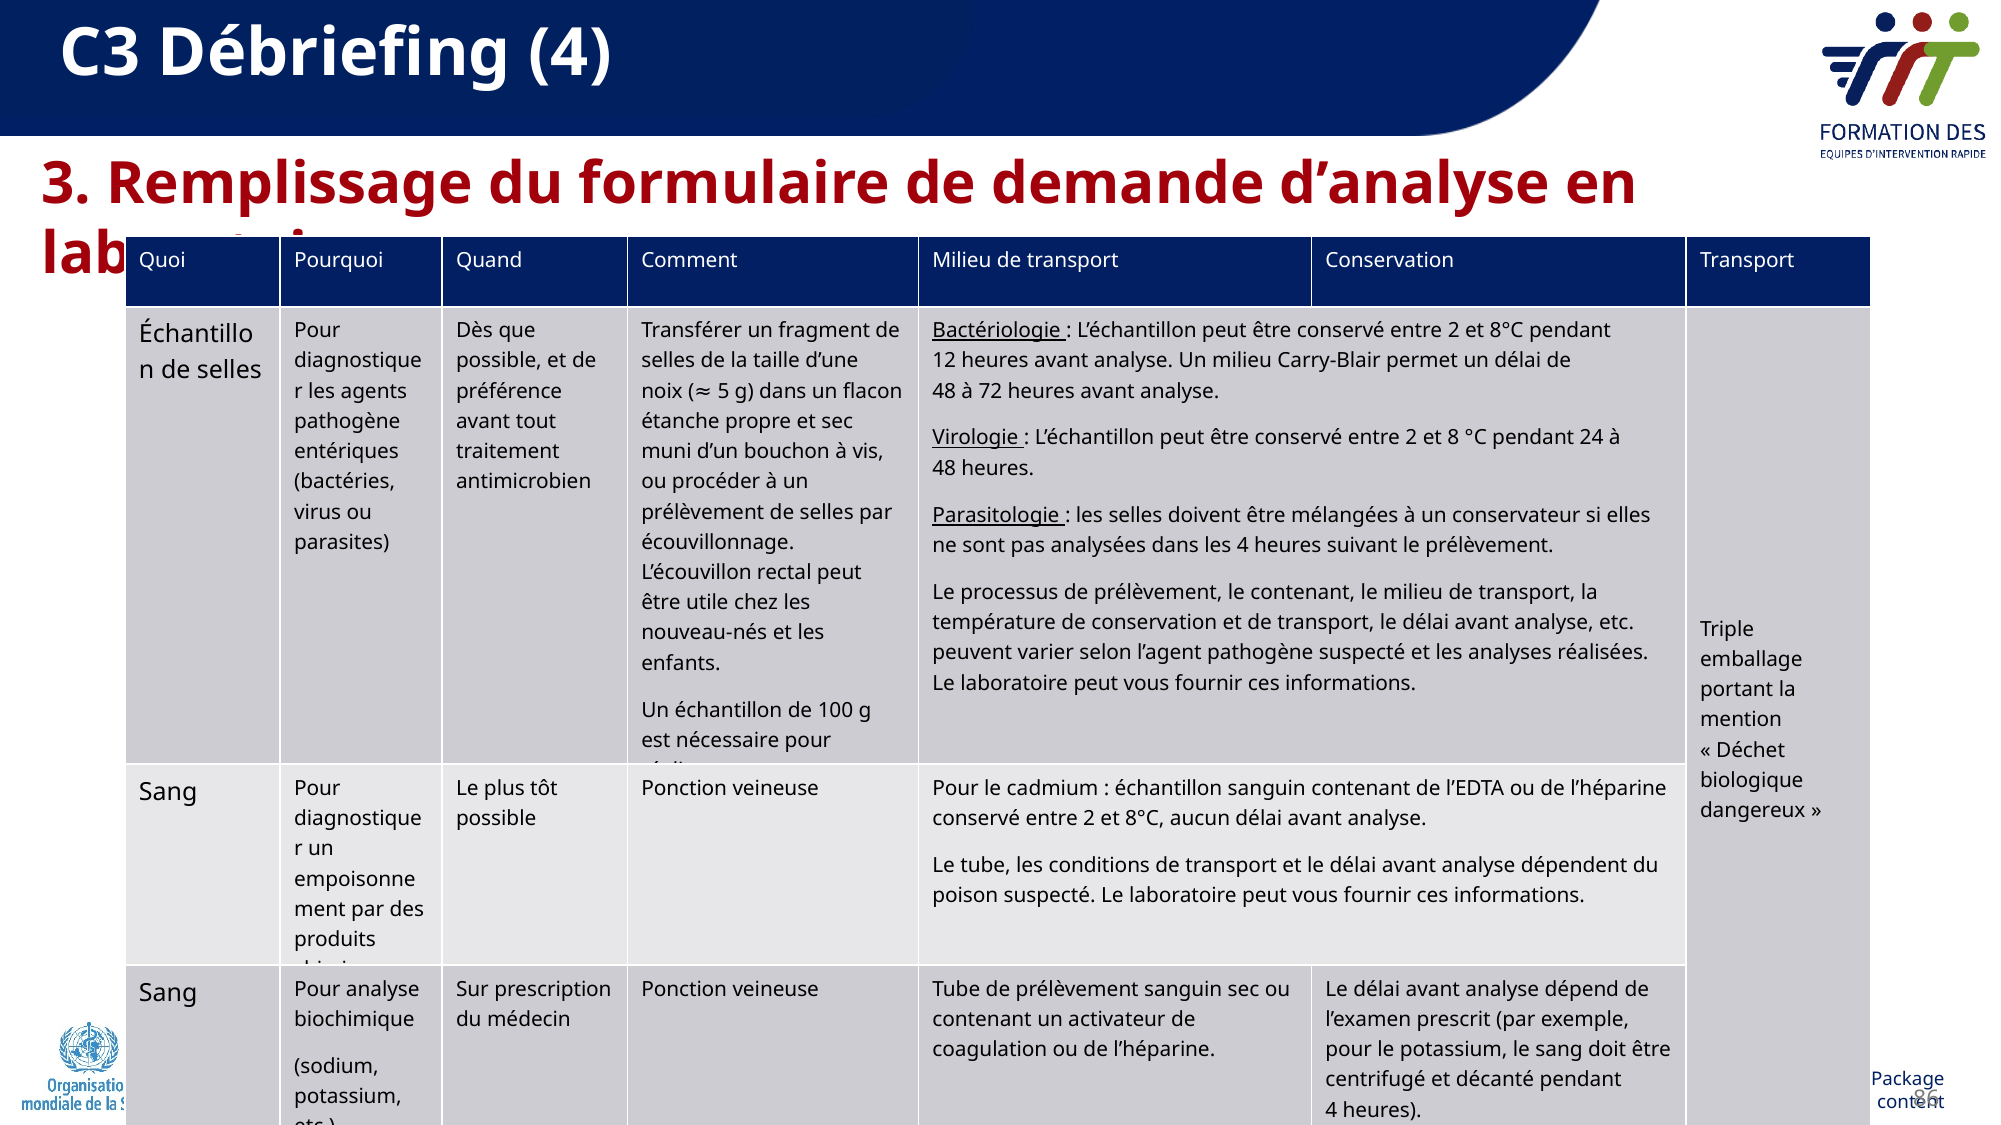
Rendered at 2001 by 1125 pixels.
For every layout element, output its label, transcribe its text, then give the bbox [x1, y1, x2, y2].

table_cell Le délai avant analyse dépend de l’examen prescrit (par exemple, pour le potassium, le sang doit être centrifugé et décanté pendant 4 heures). [1312, 966, 1685, 1125]
table_header Milieu de transport [919, 237, 1311, 306]
table_cell Pour diagnostiquer un empoisonnement par des produits chimiques [281, 765, 441, 964]
table_cell Transférer un fragment de selles de la taille d’une noix (≈ 5 g) dans un flacon étanche propre et sec muni d’un bouchon à vis, ou procéder à un prélèvement de selles par écouvillonnage. L’écouvillon rectal peut être utile chez les nouveau-nés et les enfants. Un échantillon de 100 g est nécessaire pour réaliser un examen parasitologique. [628, 308, 918, 763]
table_cell Sang [126, 966, 279, 1125]
picture [1820, 11, 1986, 160]
table_cell Le plus tôt possible [443, 765, 627, 964]
table_header Quand [443, 237, 627, 306]
table_cell Ponction veineuse [628, 966, 918, 1125]
table_cell Ponction veineuse [628, 765, 918, 964]
table_header Conservation [1312, 237, 1685, 306]
table_cell Dès que possible, et de préférence avant tout traitement antimicrobien [443, 308, 627, 763]
table_cell Pour diagnostiquer les agents pathogène entériques (bactéries, virus ou parasites) [281, 308, 441, 763]
picture [0, 0, 1623, 136]
picture [20, 1020, 124, 1111]
table_header Pourquoi [281, 237, 441, 306]
table_header Comment [628, 237, 918, 306]
table_cell Sang [126, 765, 279, 964]
table_cell Tube de prélèvement sanguin sec ou contenant un activateur de coagulation ou de l’héparine. [919, 966, 1311, 1125]
table_cell Pour analyse biochimique (sodium, potassium, etc.) [281, 966, 441, 1125]
table_cell Triple emballage portant la mention « Déchet biologique dangereux » [1687, 308, 1870, 1125]
table_cell Sur prescription du médecin [443, 966, 627, 1125]
table_cell Échantillon de selles [126, 308, 279, 763]
table_cell Bactériologie : L’échantillon peut être conservé entre 2 et 8°C pendant 12 heures avant analyse. Un milieu Carry-Blair permet un délai de 48 à 72 heures avant analyse. Virologie : L’échantillon peut être conservé entre 2 et 8 °C pendant 24 à 48 heures. Parasitologie : les selles doivent être mélangées à un conservateur si elles ne sont pas analysées dans les 4 heures suivant le prélèvement. Le processus de prélèvement, le contenant, le milieu de transport, la température de conservation et de transport, le délai avant analyse, etc. peuvent varier selon l’agent pathogène suspecté et les analyses réalisées. Le laboratoire peut vous fournir ces informations. [919, 308, 1685, 763]
text_box 3. Remplissage du formulaire de demande d’analyse en laboratoire [34, 137, 1944, 293]
table_header Transport [1687, 237, 1870, 306]
table_header Quoi [126, 237, 279, 306]
table_cell Pour le cadmium : échantillon sanguin contenant de l’EDTA ou de l’héparine conservé entre 2 et 8°C, aucun délai avant analyse. Le tube, les conditions de transport et le délai avant analyse dépendent du poison suspecté. Le laboratoire peut vous fournir ces informations. [919, 765, 1685, 964]
